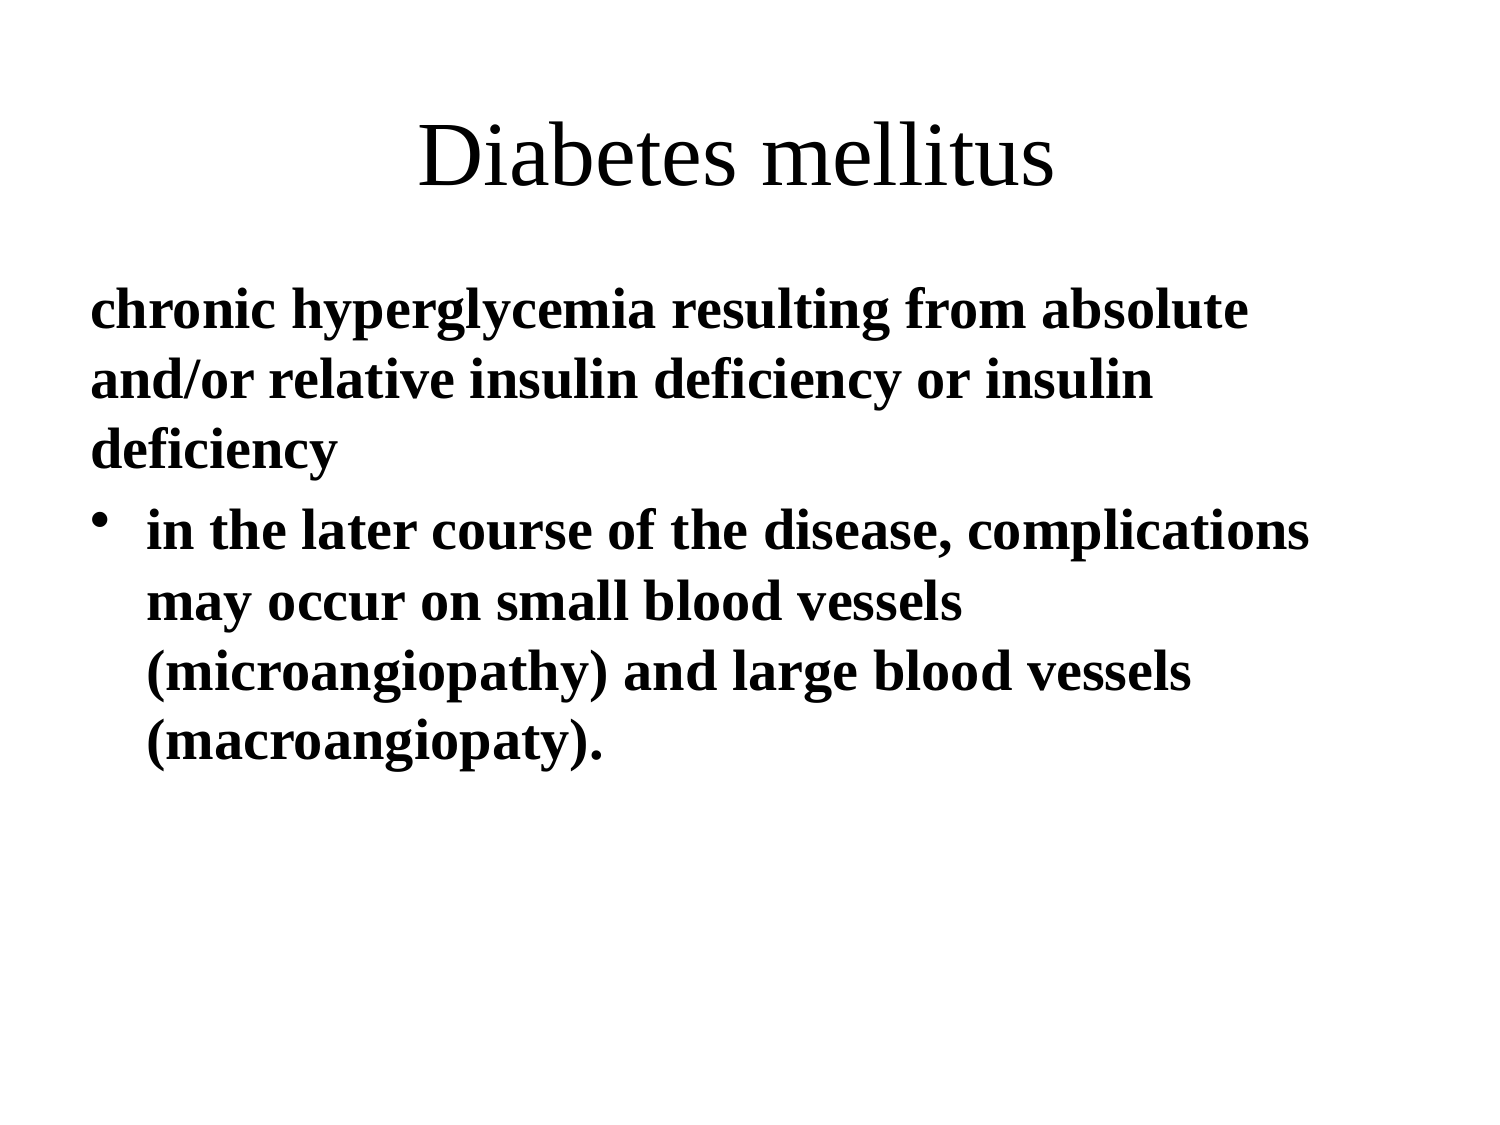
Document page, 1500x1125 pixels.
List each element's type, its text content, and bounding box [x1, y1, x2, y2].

title Diabetes mellitus [62, 0, 1413, 188]
list chronic hyperglycemia resulting from absolute and/or relative insulin deficiency or insulin deficiency in the later course of the disease, complications may occur on small blood vessels (microangiopathy) and large blood vessels (macroangiopaty). [74, 262, 1426, 1006]
